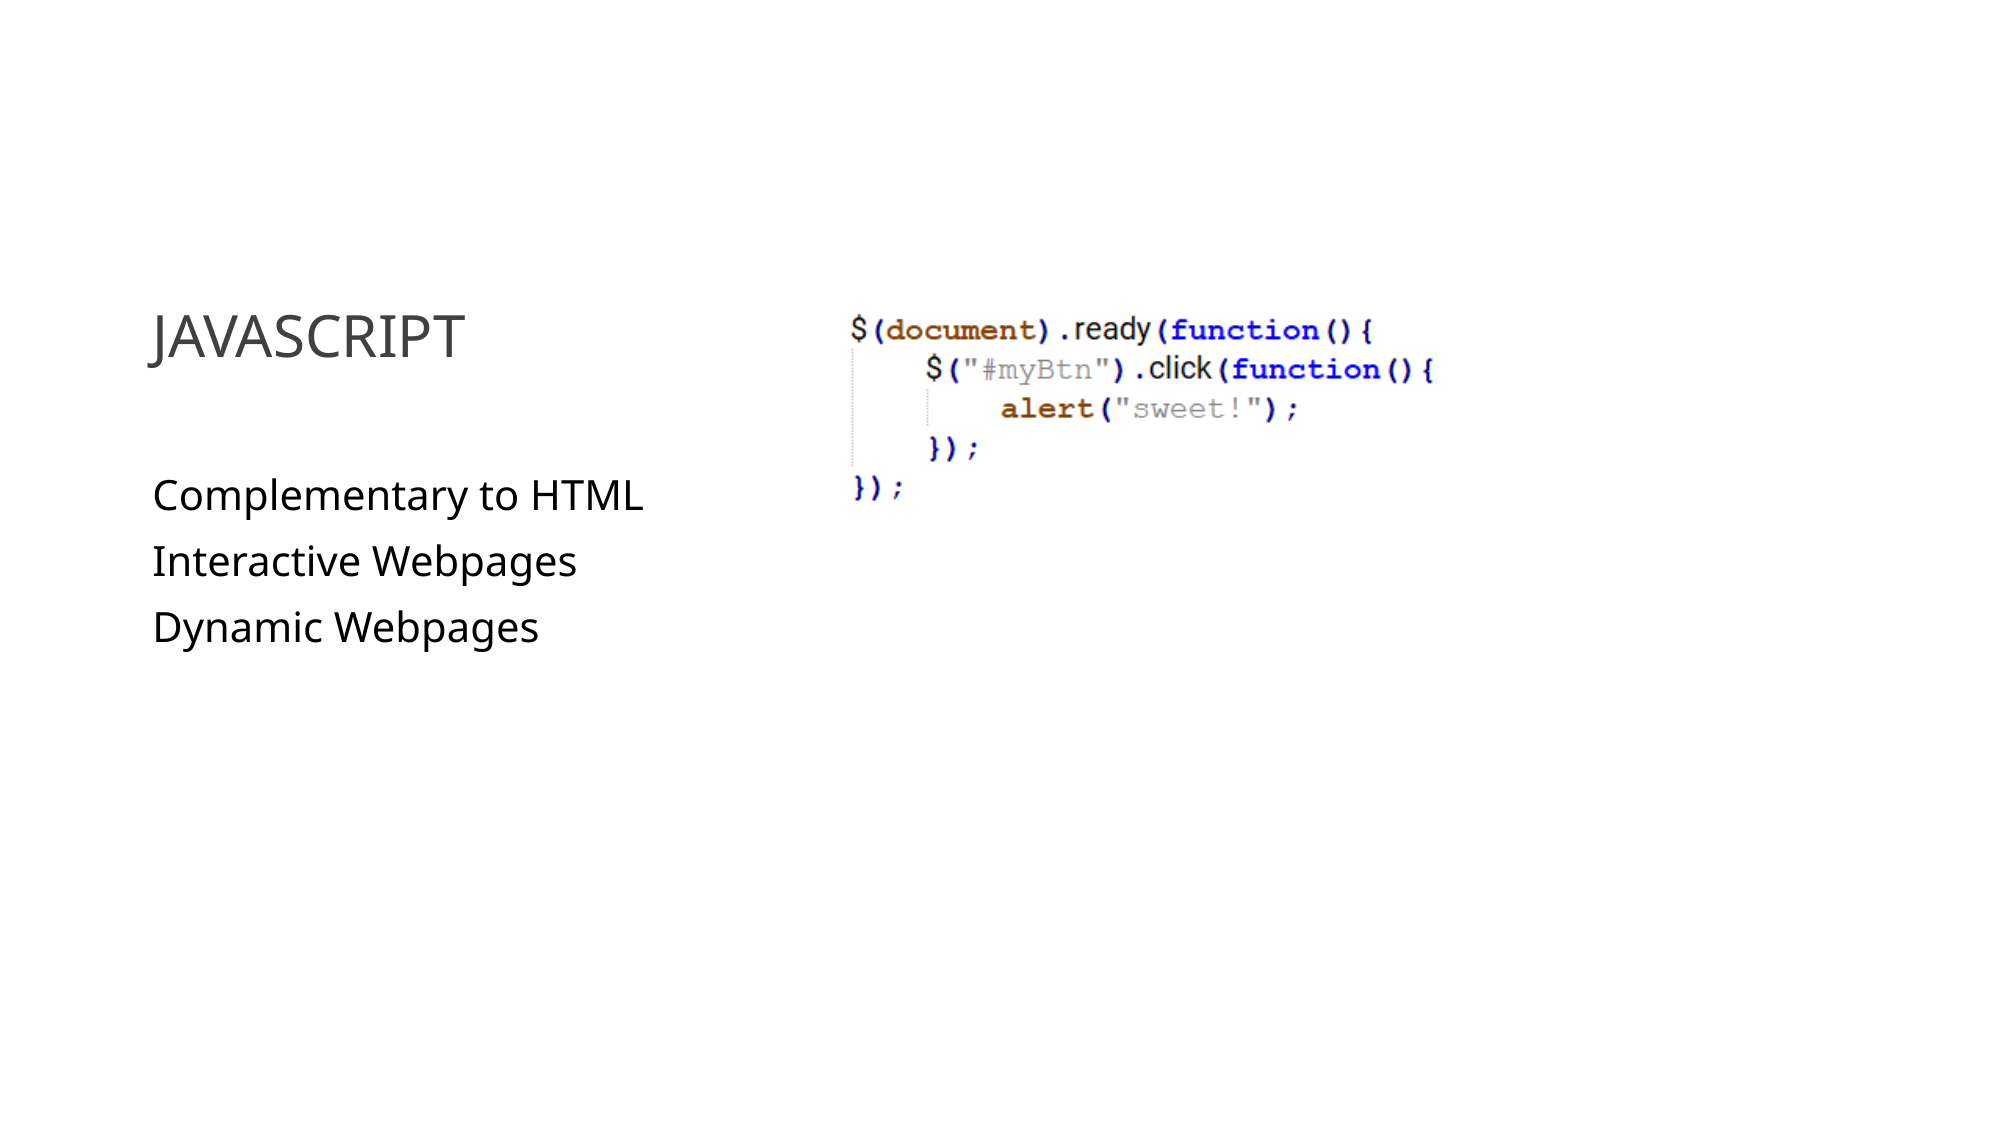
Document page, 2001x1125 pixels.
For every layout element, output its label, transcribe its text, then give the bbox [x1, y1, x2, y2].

list JAVASCRIPT Complementary to HTML Interactive Webpages Dynamic Webpages [137, 299, 826, 1014]
picture [841, 299, 1450, 516]
